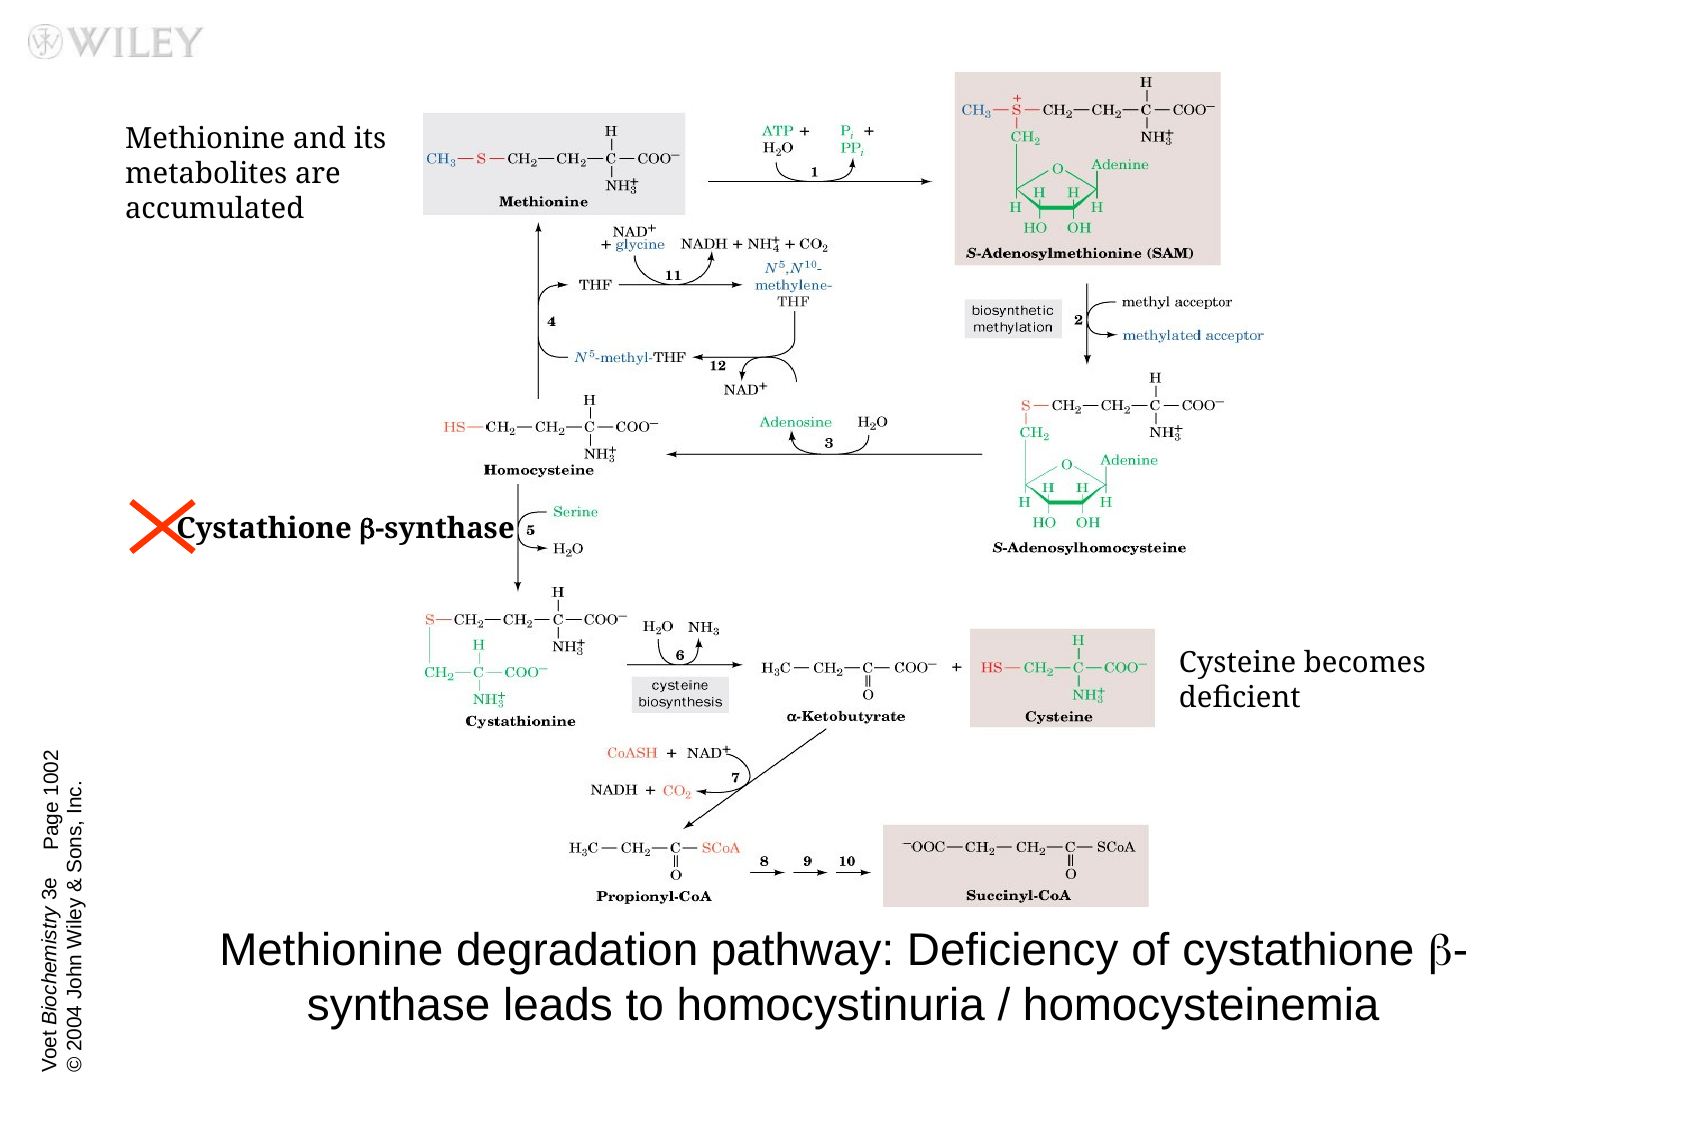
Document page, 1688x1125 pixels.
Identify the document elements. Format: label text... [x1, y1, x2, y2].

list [423, 68, 1264, 907]
picture [28, 24, 205, 61]
footer Voet Biochemistry 3e © 2004 John Wiley & Sons, Inc. [28, 625, 113, 1088]
text_box Cystathione b-synthase [195, 501, 418, 552]
text_box Cysteine becomes deficient [1269, 635, 1441, 721]
title Methionine degradation pathway: Deficiency of cystathione b-synthase leads to homocystinuria / homocysteinemia [126, 912, 1561, 1088]
text_box Methionine and its metabolites are accumulated [110, 112, 402, 233]
text_box Page 1002 [29, 727, 70, 865]
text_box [130, 501, 194, 552]
